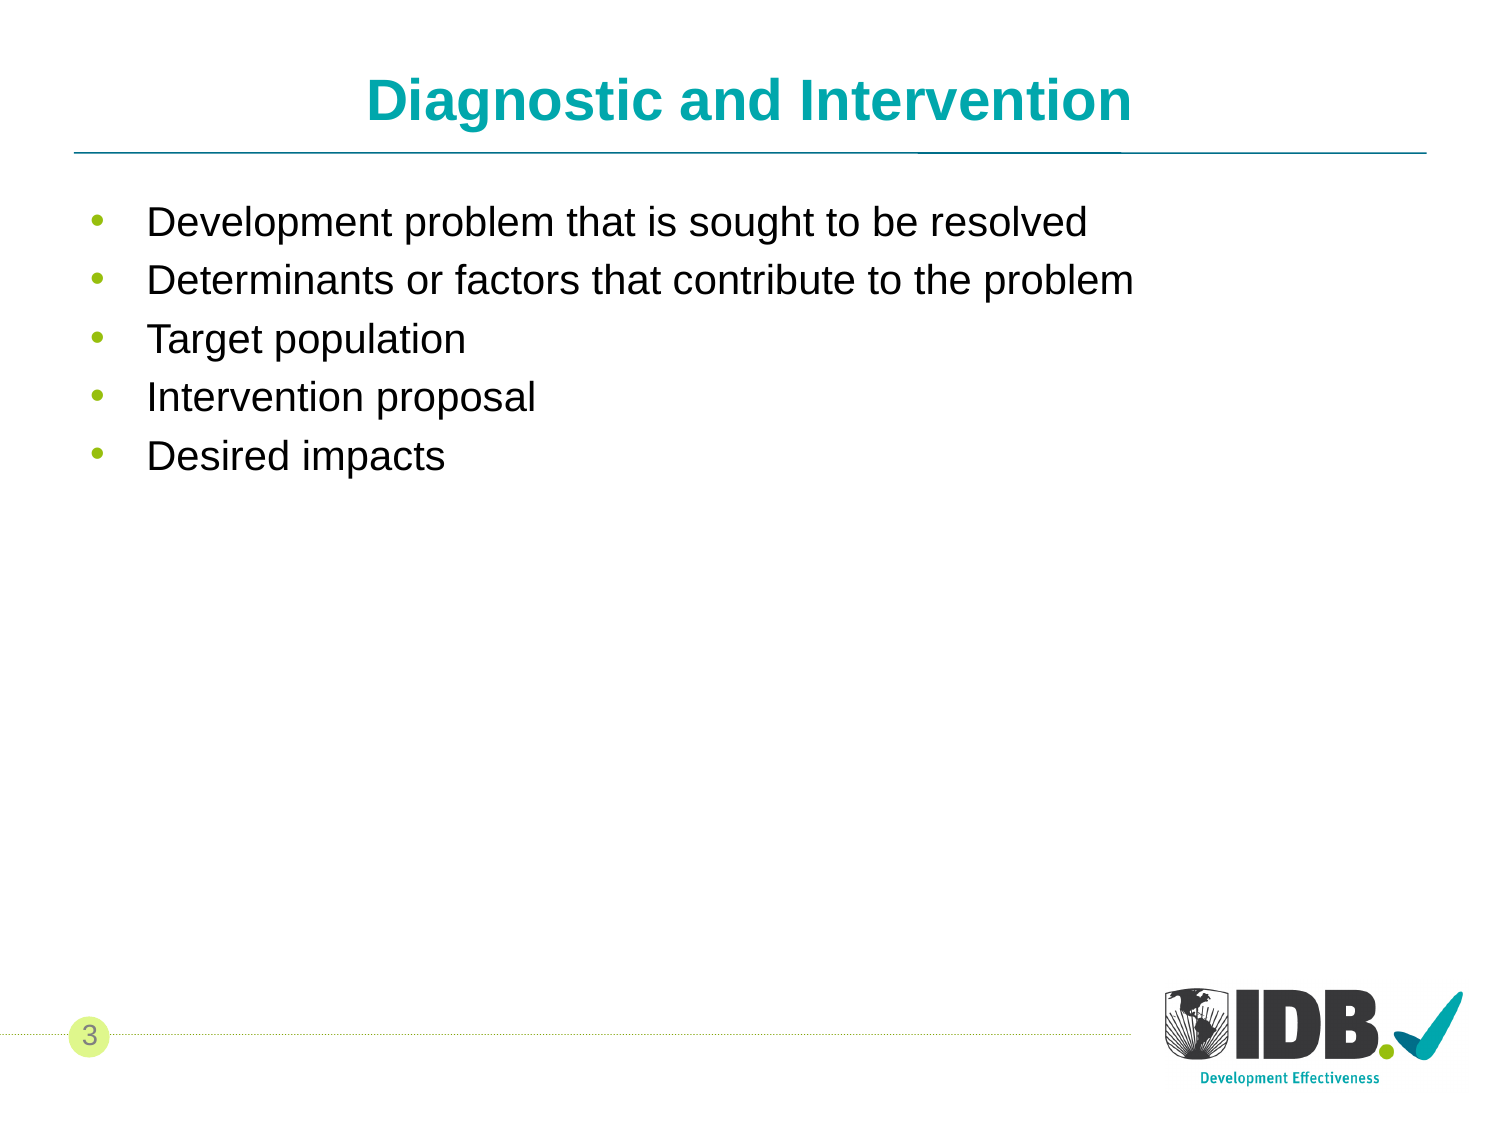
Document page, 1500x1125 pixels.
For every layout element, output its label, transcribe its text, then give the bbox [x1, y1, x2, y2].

picture [1165, 979, 1469, 1093]
list Development problem that is sought to be resolved Determinants or factors that contribute to the problem Target population Intervention proposal Desired impacts [74, 187, 1426, 951]
slide_number 3 [66, 1004, 417, 1064]
title Diagnostic and Intervention [74, 44, 1426, 151]
